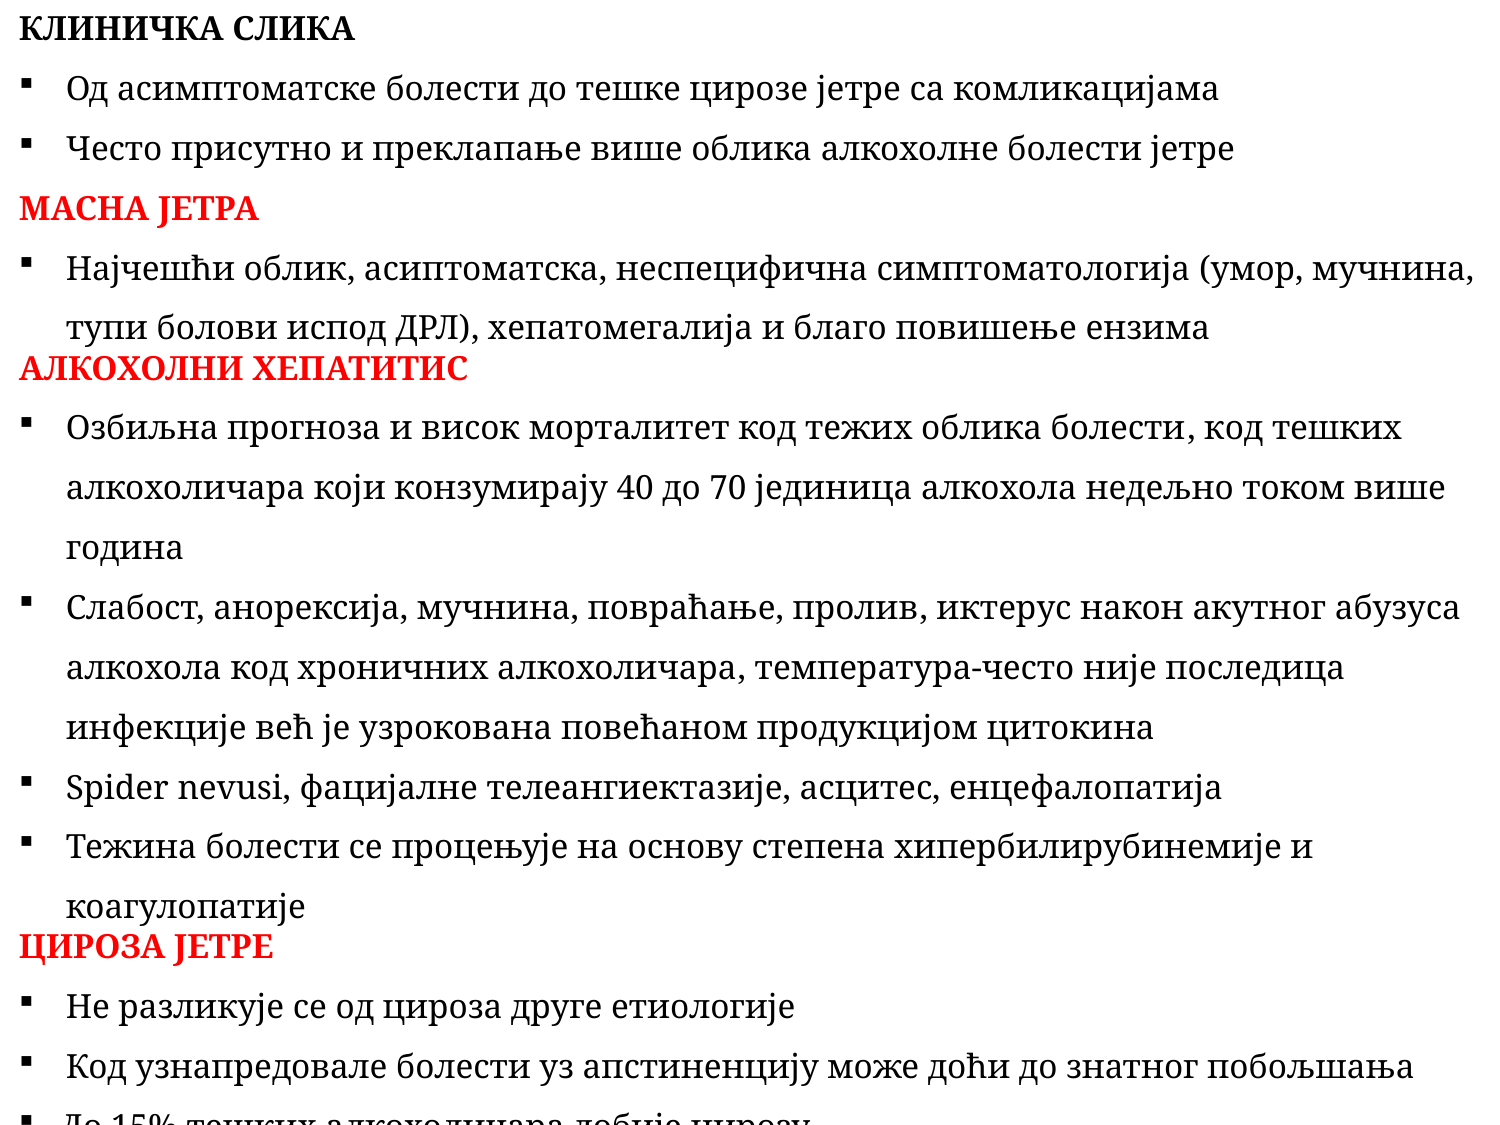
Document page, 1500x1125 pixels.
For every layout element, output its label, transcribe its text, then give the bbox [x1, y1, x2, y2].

text_box КЛИНИЧКА СЛИКА Од асимптоматске болести до тешке цирозе јетре са комликацијама Често присутно и преклапање више облика алкохолне болести јетре МАСНА ЈЕТРА Најчешћи облик, асиптоматска, неспецифична симптоматологија (умор, мучнина, тупи болови испод ДРЛ), хепатомегалија и благо повишење ензима АЛКОХОЛНИ ХЕПАТИТИС Озбиљна прогноза и висок морталитет код тежих облика болести, код тешких алкохоличара који конзумирају 40 до 70 јединица алкохола недељно током више година Слабост, анорексија, мучнина, повраћање, пролив, иктерус након акутног абузуса алкохола код хроничних алкохоличара, температура-често није последица инфекције већ је узрокована повећаном продукцијом цитокина Spider nevusi, фацијалне телеангиектазије, асцитес, енцефалопатија Тежина болести се процењује на основу степена хипербилирубинемије и коагулопатије ЦИРОЗА ЈЕТРЕ Не разликује се од цироза друге етиологије Код узнапредовале болести уз апстиненцију може доћи до знатног побољшања До 15% тешких алкохоличара добије цирозу [4, 0, 1492, 1125]
